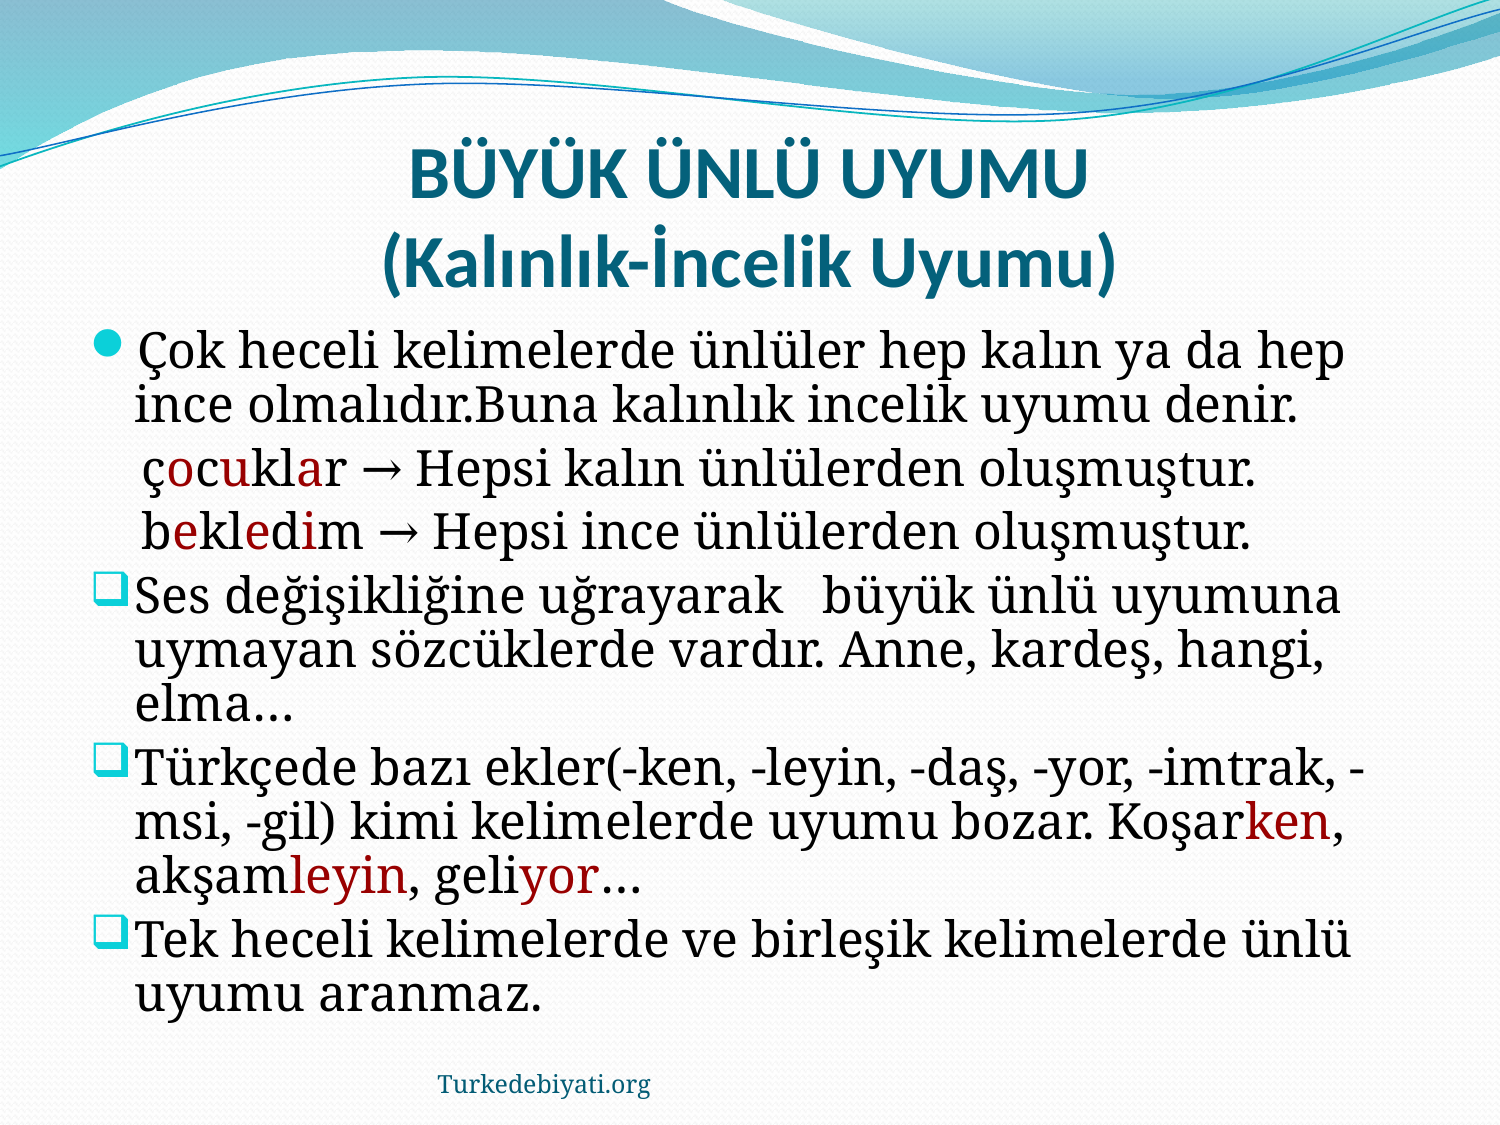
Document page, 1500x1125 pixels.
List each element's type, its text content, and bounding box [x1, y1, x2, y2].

footer Turkedebiyati.org [437, 1042, 988, 1103]
title BÜYÜK ÜNLÜ UYUMU (Kalınlık-İncelik Uyumu) [75, 115, 1425, 303]
list Çok heceli kelimelerde ünlüler hep kalın ya da hep ince olmalıdır.Buna kalınlık incelik uyumu denir. çocuklar → Hepsi kalın ünlülerden oluşmuştur. bekledim → Hepsi ince ünlülerden oluşmuştur. Ses değişikliğine uğrayarak büyük ünlü uyumuna uymayan sözcüklerde vardır. Anne, kardeş, hangi, elma… Türkçede bazı ekler(-ken, -leyin, -daş, -yor, -imtrak, -msi, -gil) kimi kelimelerde uyumu bozar. Koşarken, akşamleyin, geliyor… Tek heceli kelimelerde ve birleşik kelimelerde ünlü uyumu aranmaz. [75, 317, 1425, 1038]
